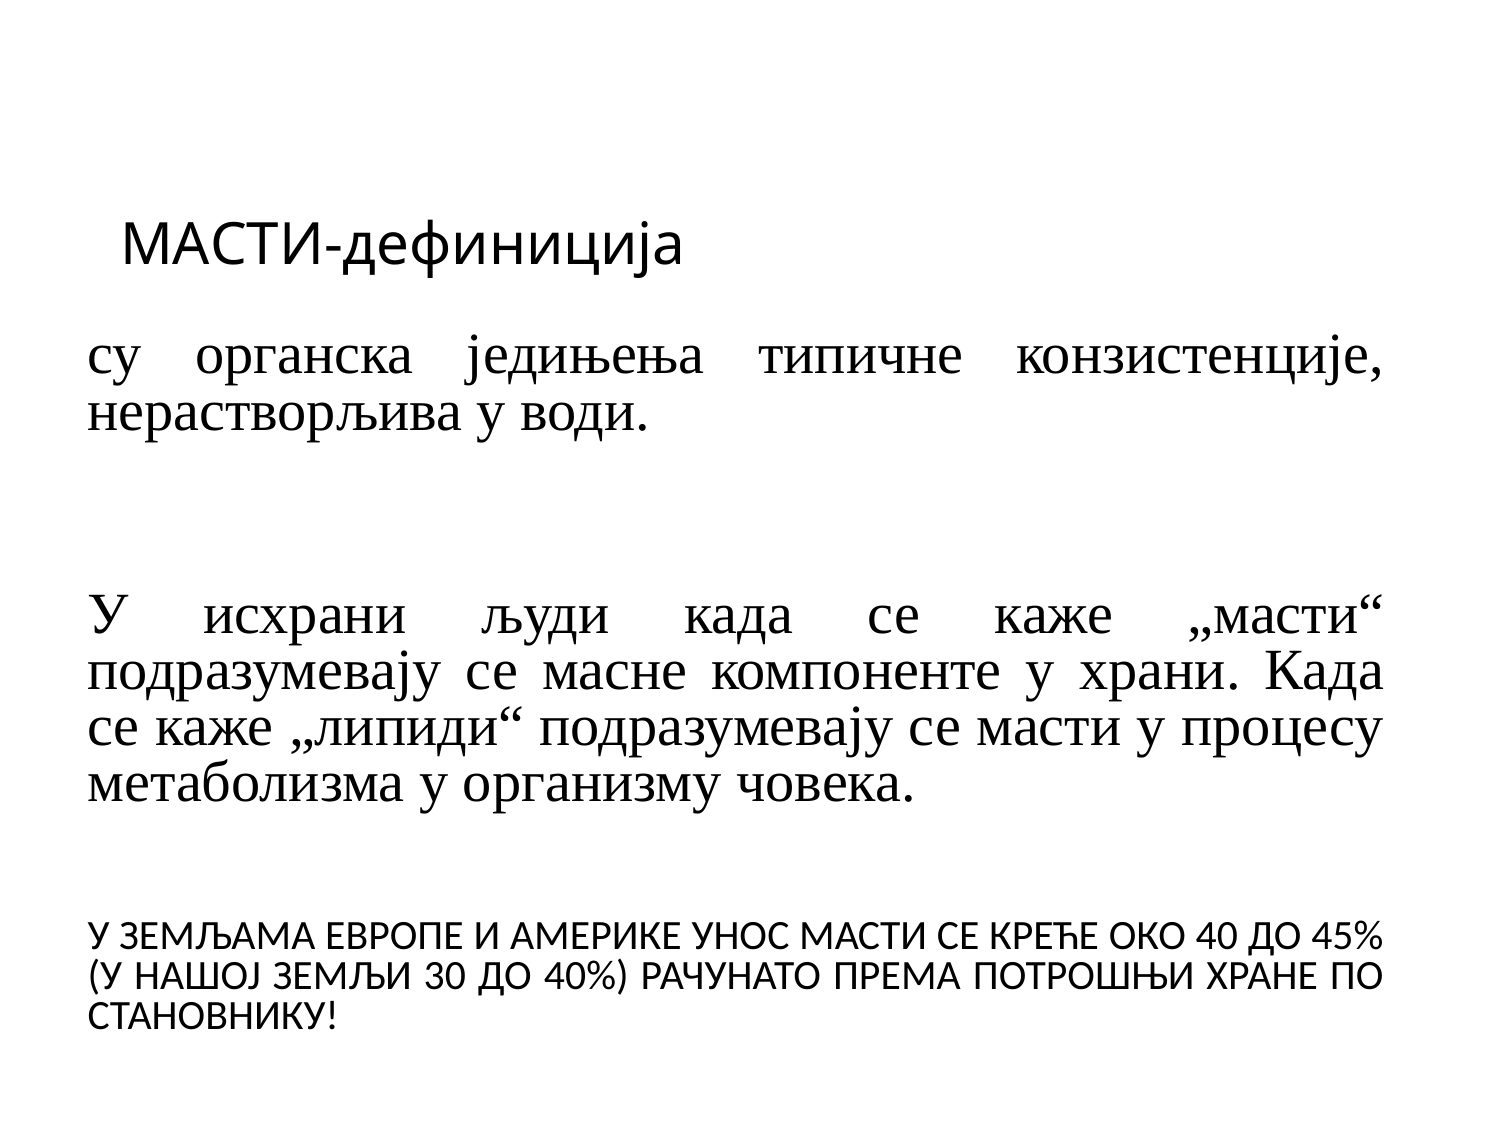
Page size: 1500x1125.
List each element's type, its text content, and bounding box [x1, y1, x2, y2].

text_box МАСТИ-дефиниција [105, 199, 1417, 284]
subtitle су органска једињења типичне конзистенције, нерастворљива у води. У исхрани људи када се каже „масти“ подразумевају се масне компоненте у храни. Када се каже „липиди“ подразумевају се масти у процесу метаболизма у организму човека. У ЗЕМЉАМА ЕВРОПЕ И АМЕРИКЕ УНОС МАСТИ СЕ КРЕЋЕ ОКО 40 ДО 45% (У НАШОЈ ЗЕМЉИ 30 ДО 40%) РАЧУНАТО ПРЕМА ПОТРОШЊИ ХРАНЕ ПО СТАНОВНИКУ! [41, 314, 1400, 1075]
